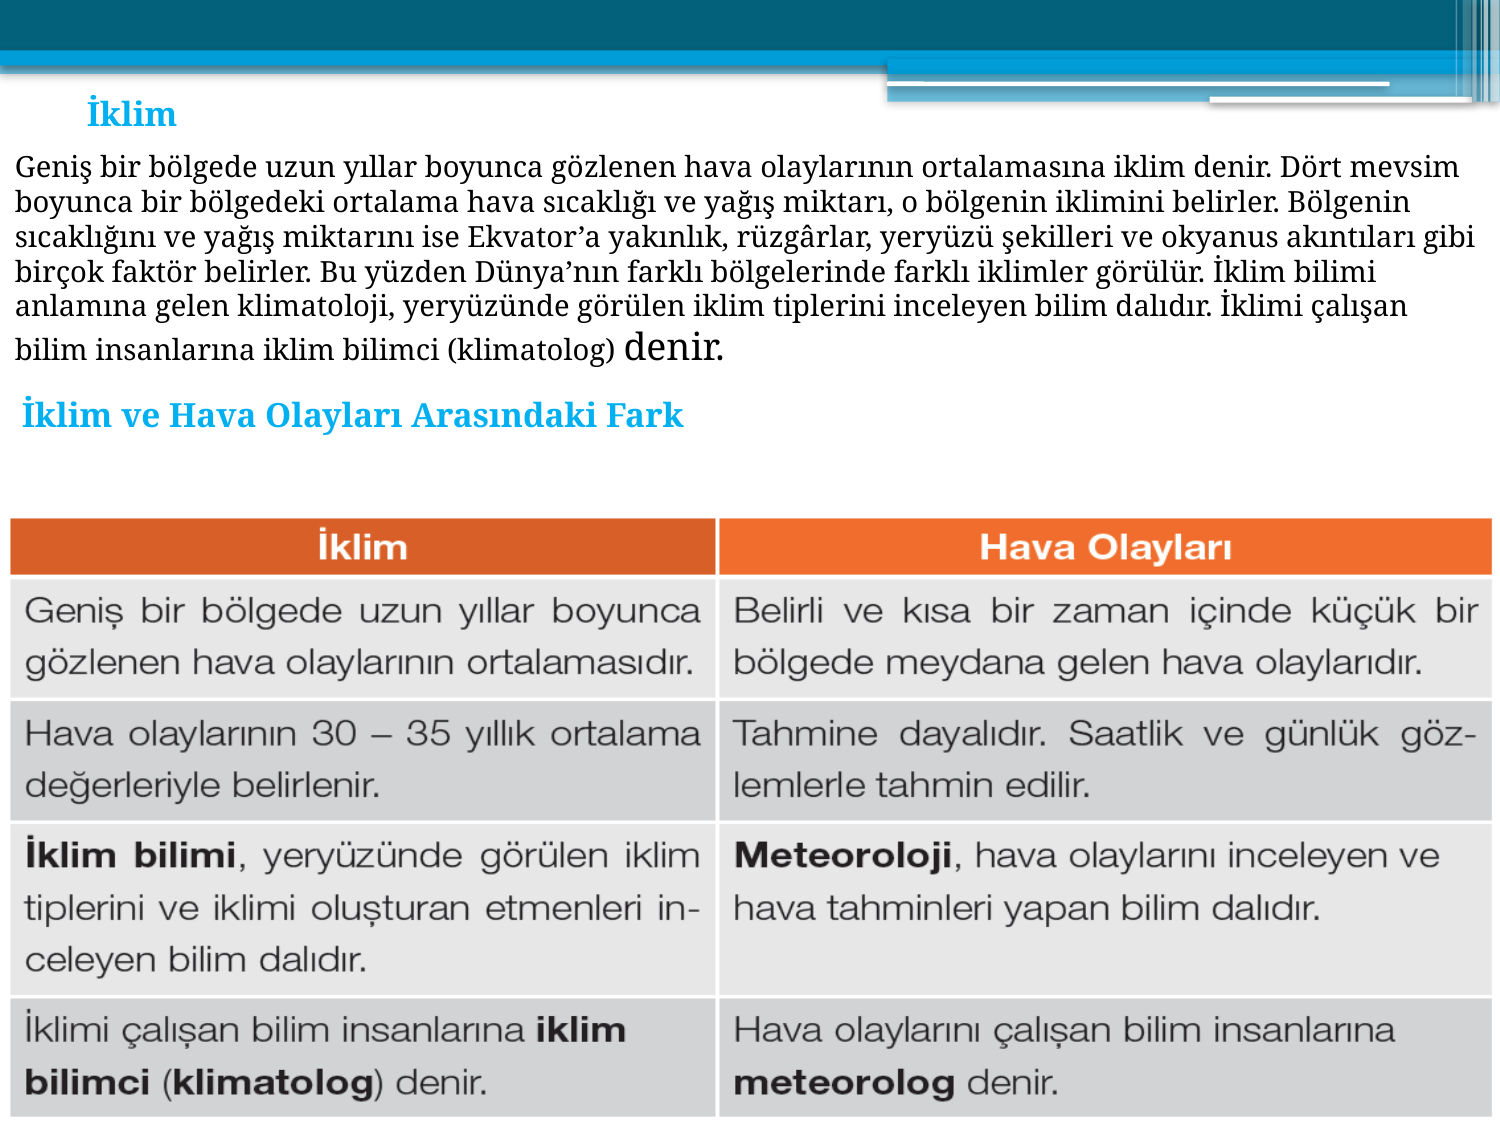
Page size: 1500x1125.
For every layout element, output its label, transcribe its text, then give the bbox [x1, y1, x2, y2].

picture [3, 515, 1500, 1125]
text_box İklim [72, 81, 203, 140]
text_box Geniş bir bölgede uzun yıllar boyunca gözlenen hava olaylarının ortalamasına iklim denir. Dört mevsim boyunca bir bölgedeki ortalama hava sıcaklığı ve yağış miktarı, o bölgenin iklimini belirler. Bölgenin sıcaklığını ve yağış miktarını ise Ekvator’a yakınlık, rüzgârlar, yeryüzü şekilleri ve okyanus akıntıları gibi birçok faktör belirler. Bu yüzden Dünya’nın farklı bölgelerinde farklı iklimler görülür. İklim bilimi anlamına gelen klimatoloji, yeryüzünde görülen iklim tiplerini inceleyen bilim dalıdır. İklimi çalışan bilim insanlarına iklim bilimci (klimatolog) denir. [0, 140, 1500, 376]
text_box İklim ve Hava Olayları Arasındaki Fark [7, 386, 709, 442]
